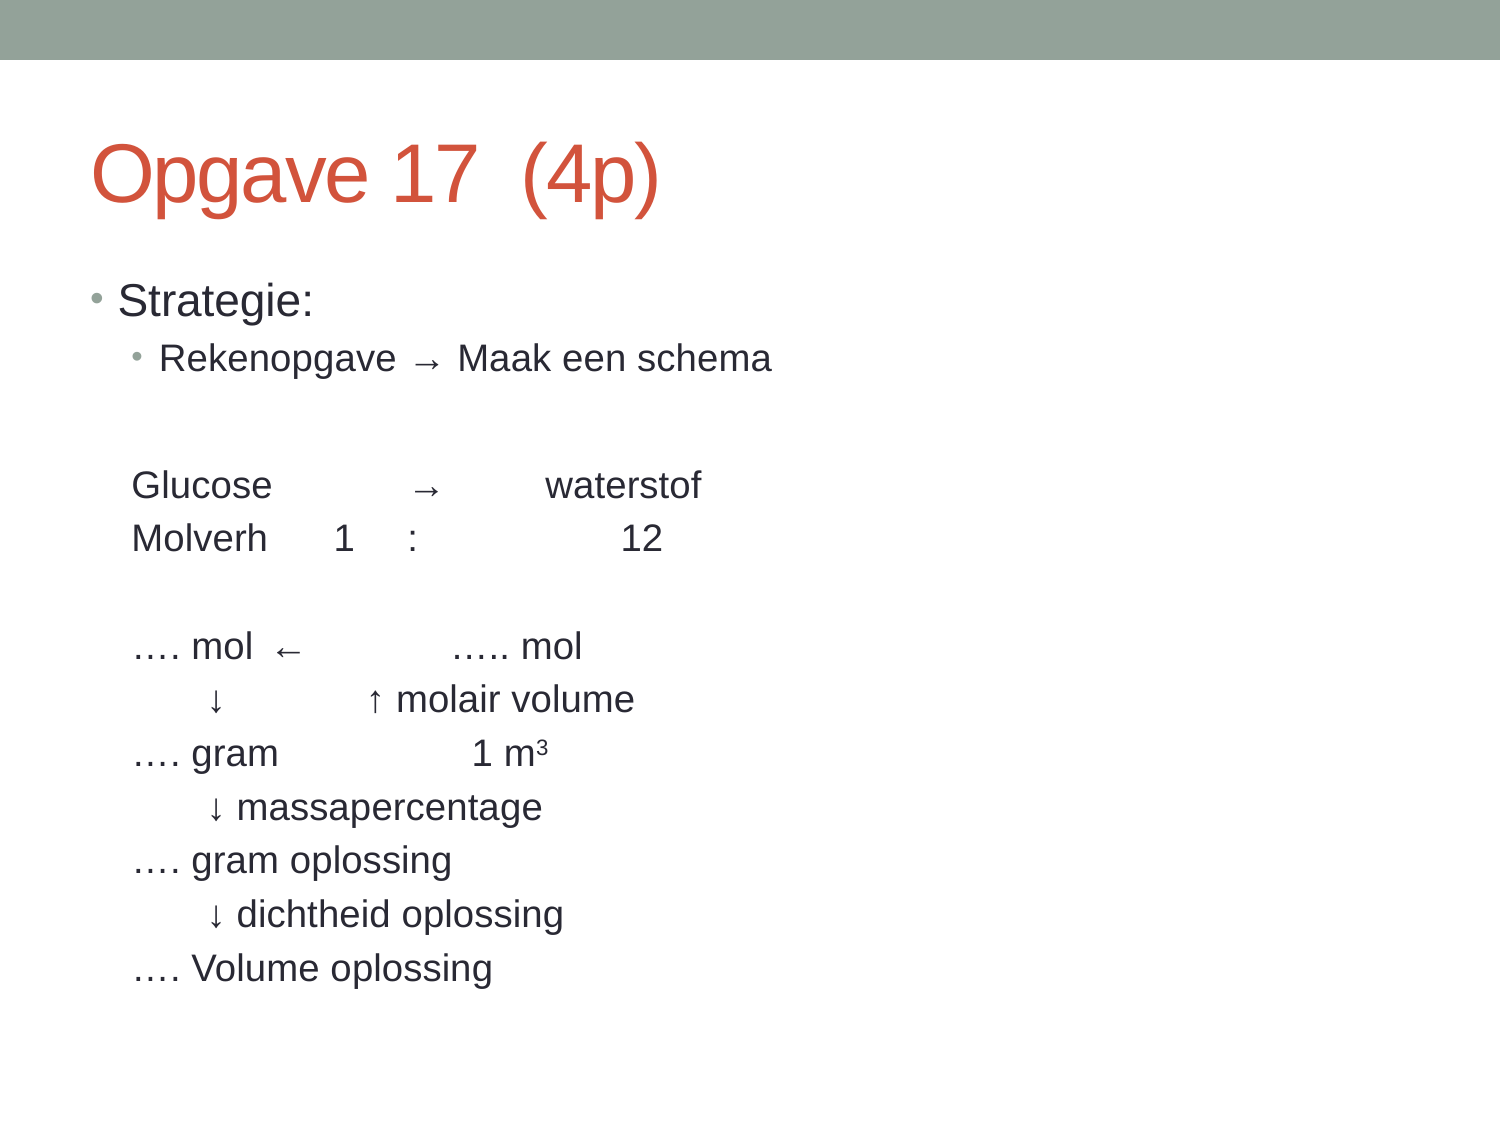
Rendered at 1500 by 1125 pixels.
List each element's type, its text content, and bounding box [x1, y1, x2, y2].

title Opgave 17 (4p) [75, 87, 1425, 250]
list Strategie: Rekenopgave → Maak een schema Glucose → waterstof Molverh 1 : 12 …. mol ← ….. mol ↓ ↑ molair volume …. gram 1 m3 ↓ massapercentage …. gram oplossing ↓ dichtheid oplossing …. Volume oplossing [75, 262, 1425, 1063]
